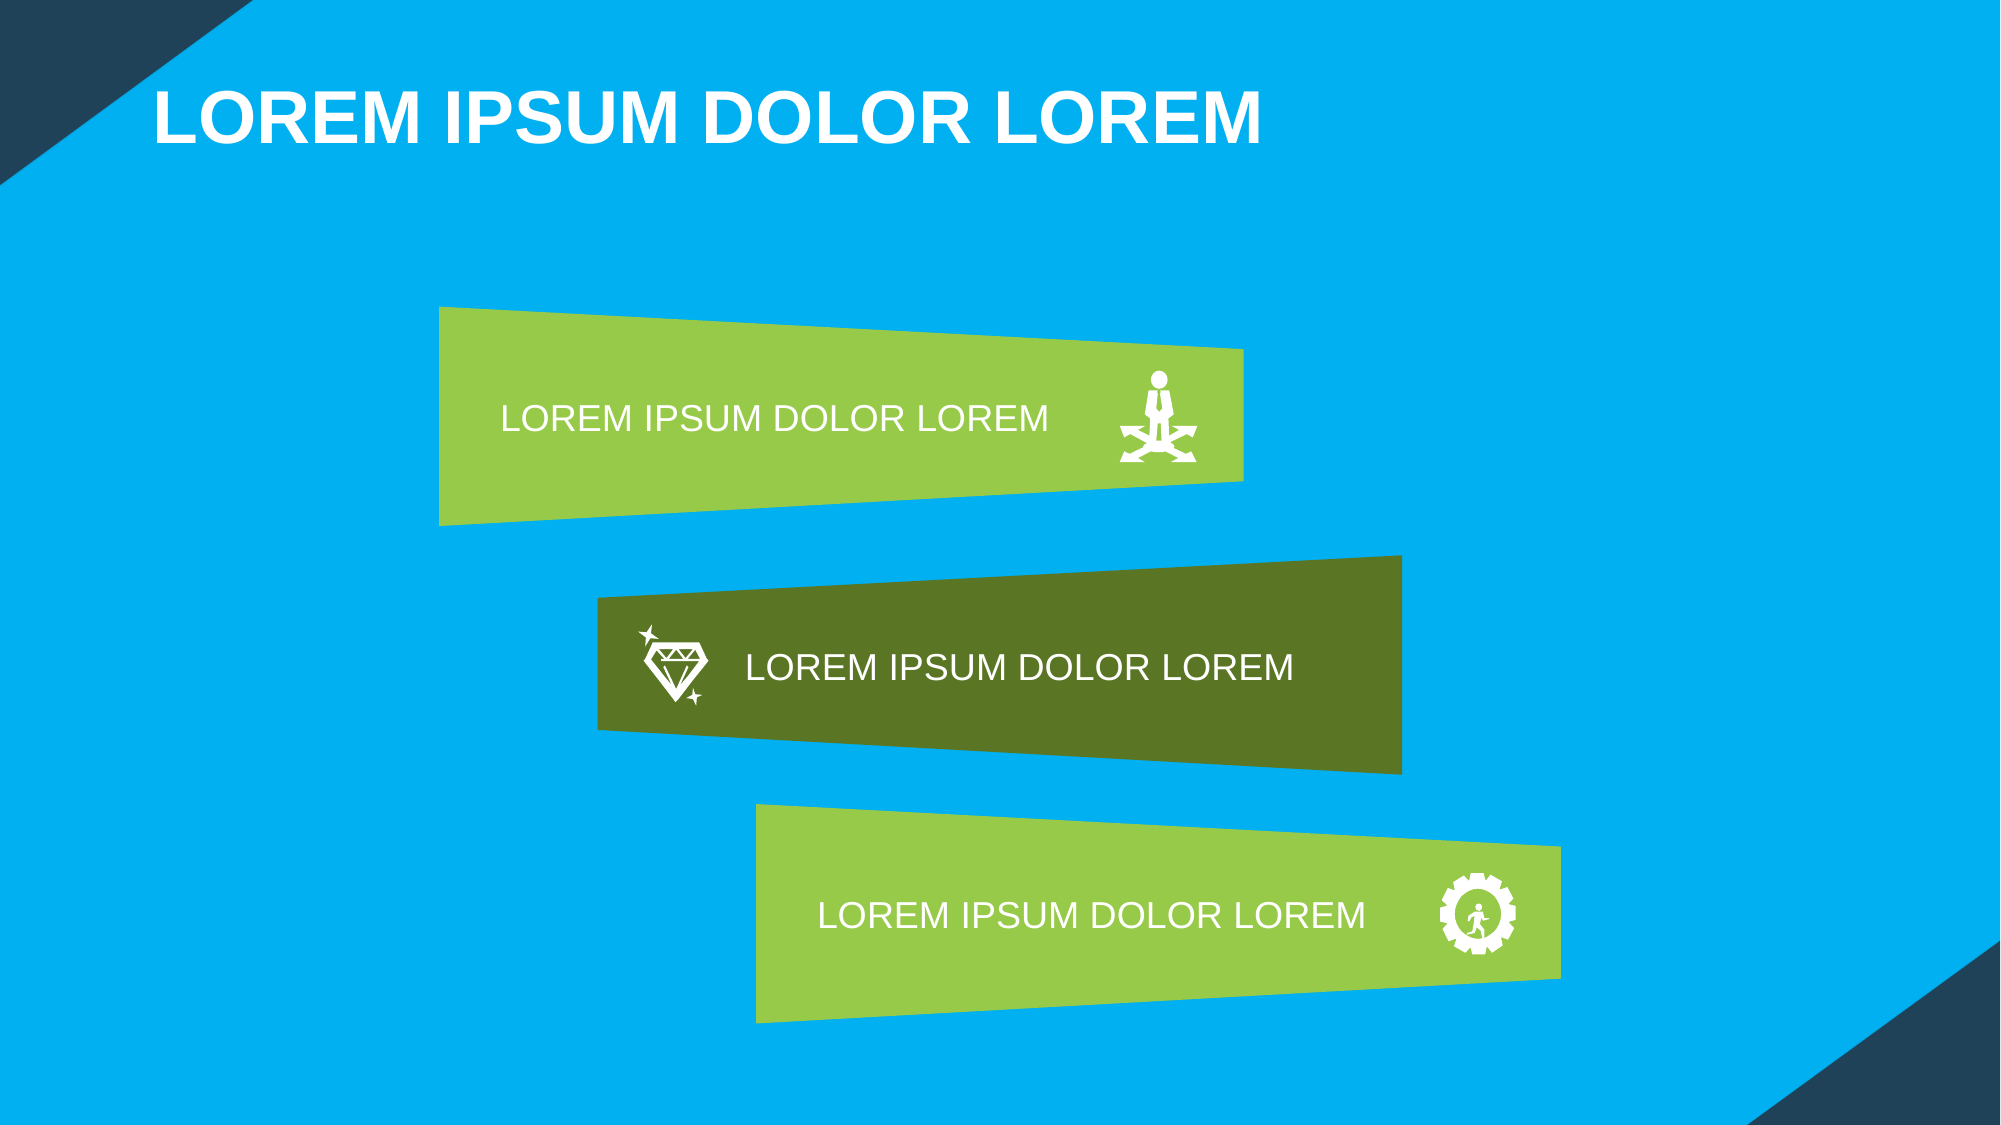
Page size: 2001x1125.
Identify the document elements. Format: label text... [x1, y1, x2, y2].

picture [1750, 942, 2001, 1125]
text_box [597, 555, 1403, 775]
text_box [756, 804, 1561, 1024]
picture [0, 0, 250, 183]
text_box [438, 306, 1244, 527]
text_box LOREM IPSUM DOLOR LOREM [137, 59, 1863, 179]
